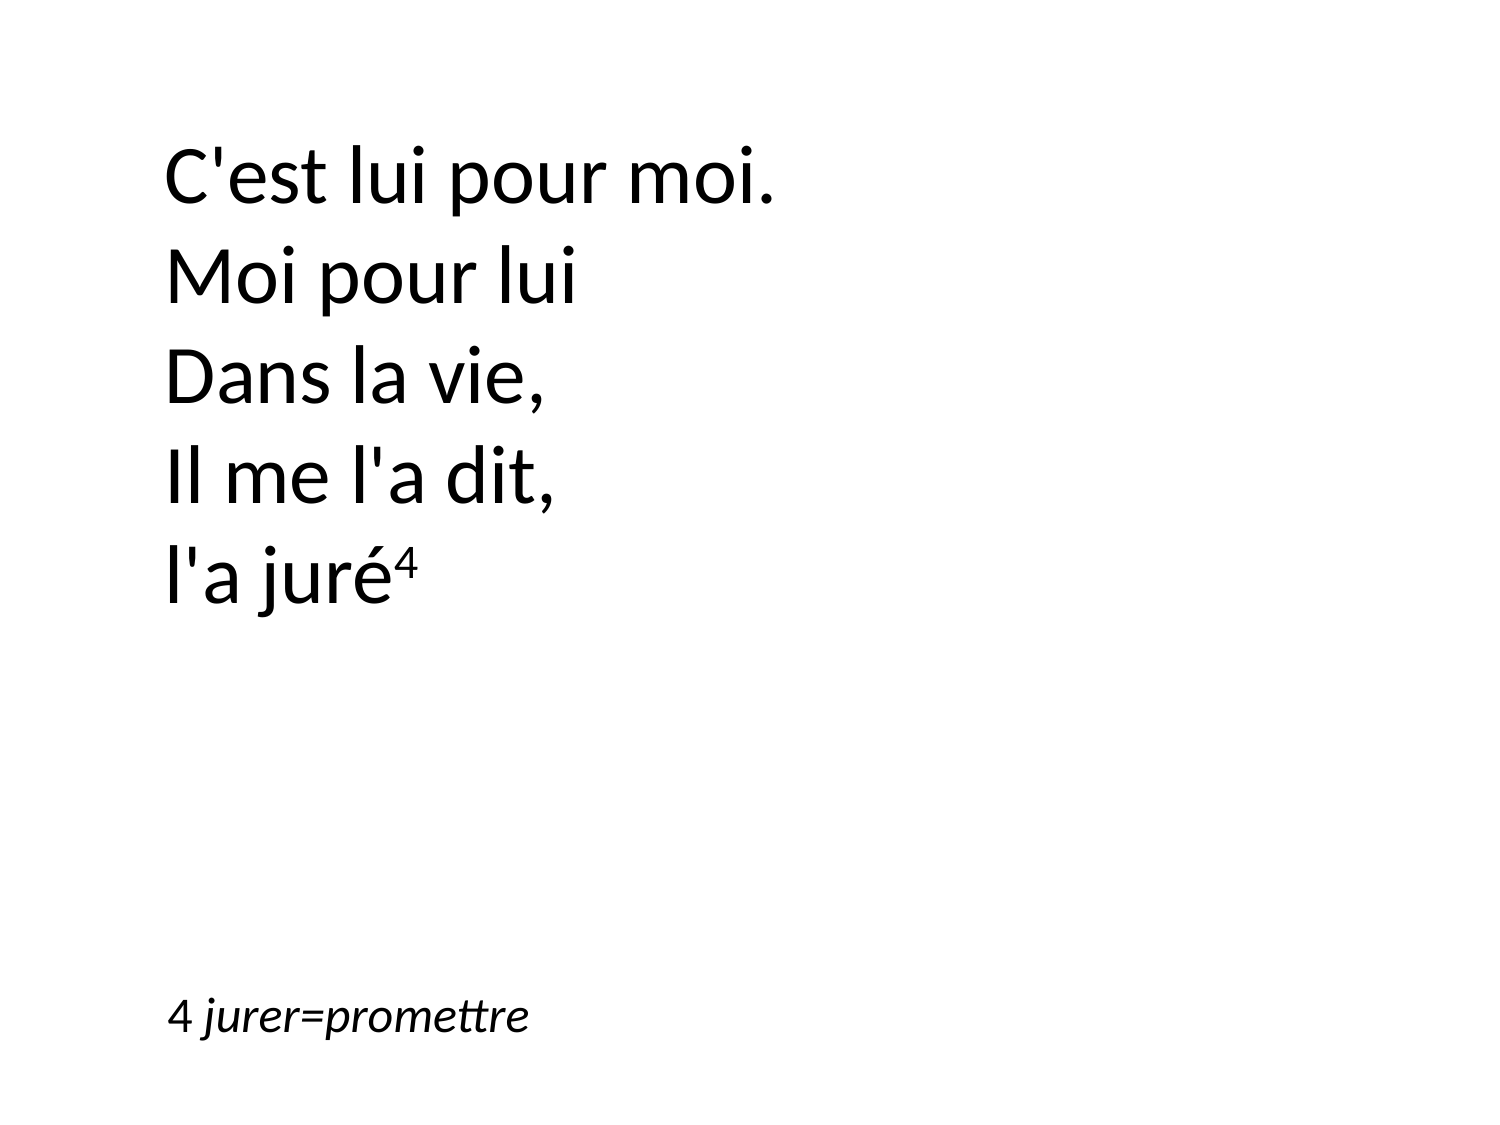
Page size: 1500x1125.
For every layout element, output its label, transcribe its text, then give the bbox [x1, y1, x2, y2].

text_box C'est lui pour moi. Moi pour lui Dans la vie, Il me l'a dit, l'a juré4 [149, 112, 1500, 628]
text_box 4 jurer=promettre [152, 974, 545, 1050]
